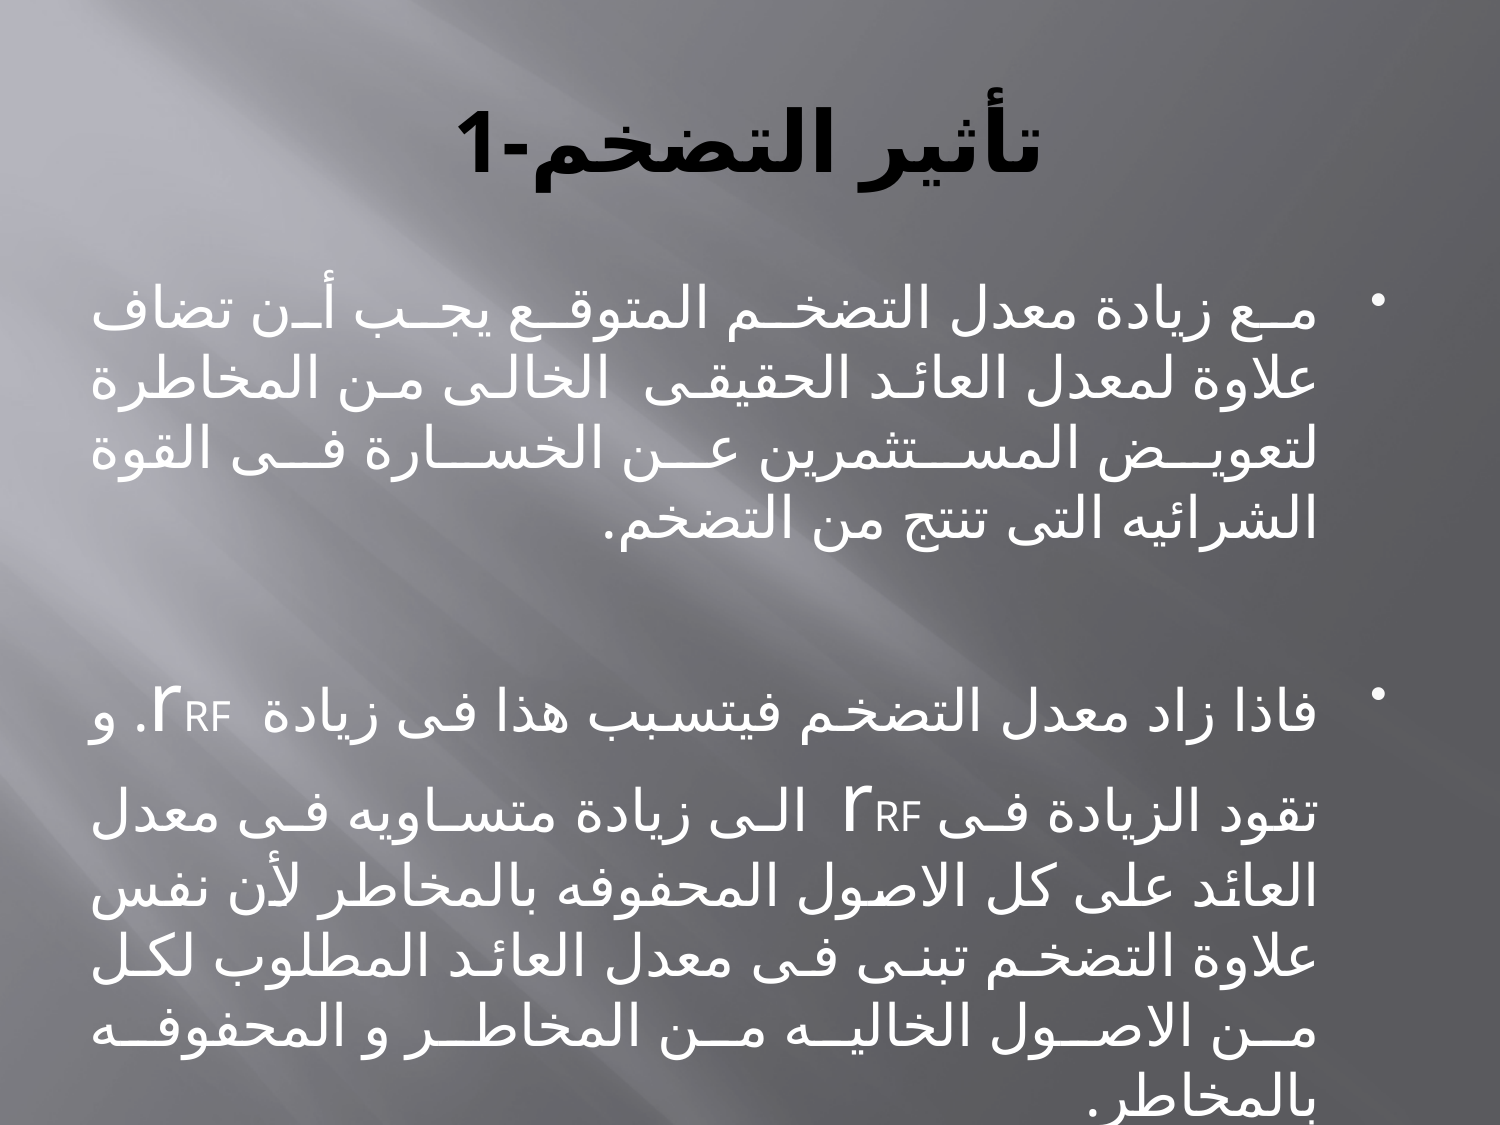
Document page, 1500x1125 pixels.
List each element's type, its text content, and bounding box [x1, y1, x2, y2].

title 1-تأثير التضخم [75, 45, 1425, 233]
list مع زيادة معدل التضخم المتوقع يجب أن تضاف علاوة لمعدل العائد الحقيقى الخالى من المخاطرة لتعويض المستثمرين عن الخسارة فى القوة الشرائيه التى تنتج من التضخم. فاذا زاد معدل التضخم فيتسبب هذا فى زيادة rRF. و تقود الزيادة فى rRF الى زيادة متساويه فى معدل العائد على كل الاصول المحفوفه بالمخاطر لأن نفس علاوة التضخم تبنى فى معدل العائد المطلوب لكل من الاصول الخاليه من المخاطر و المحفوفه بالمخاطر. [75, 262, 1425, 1035]
